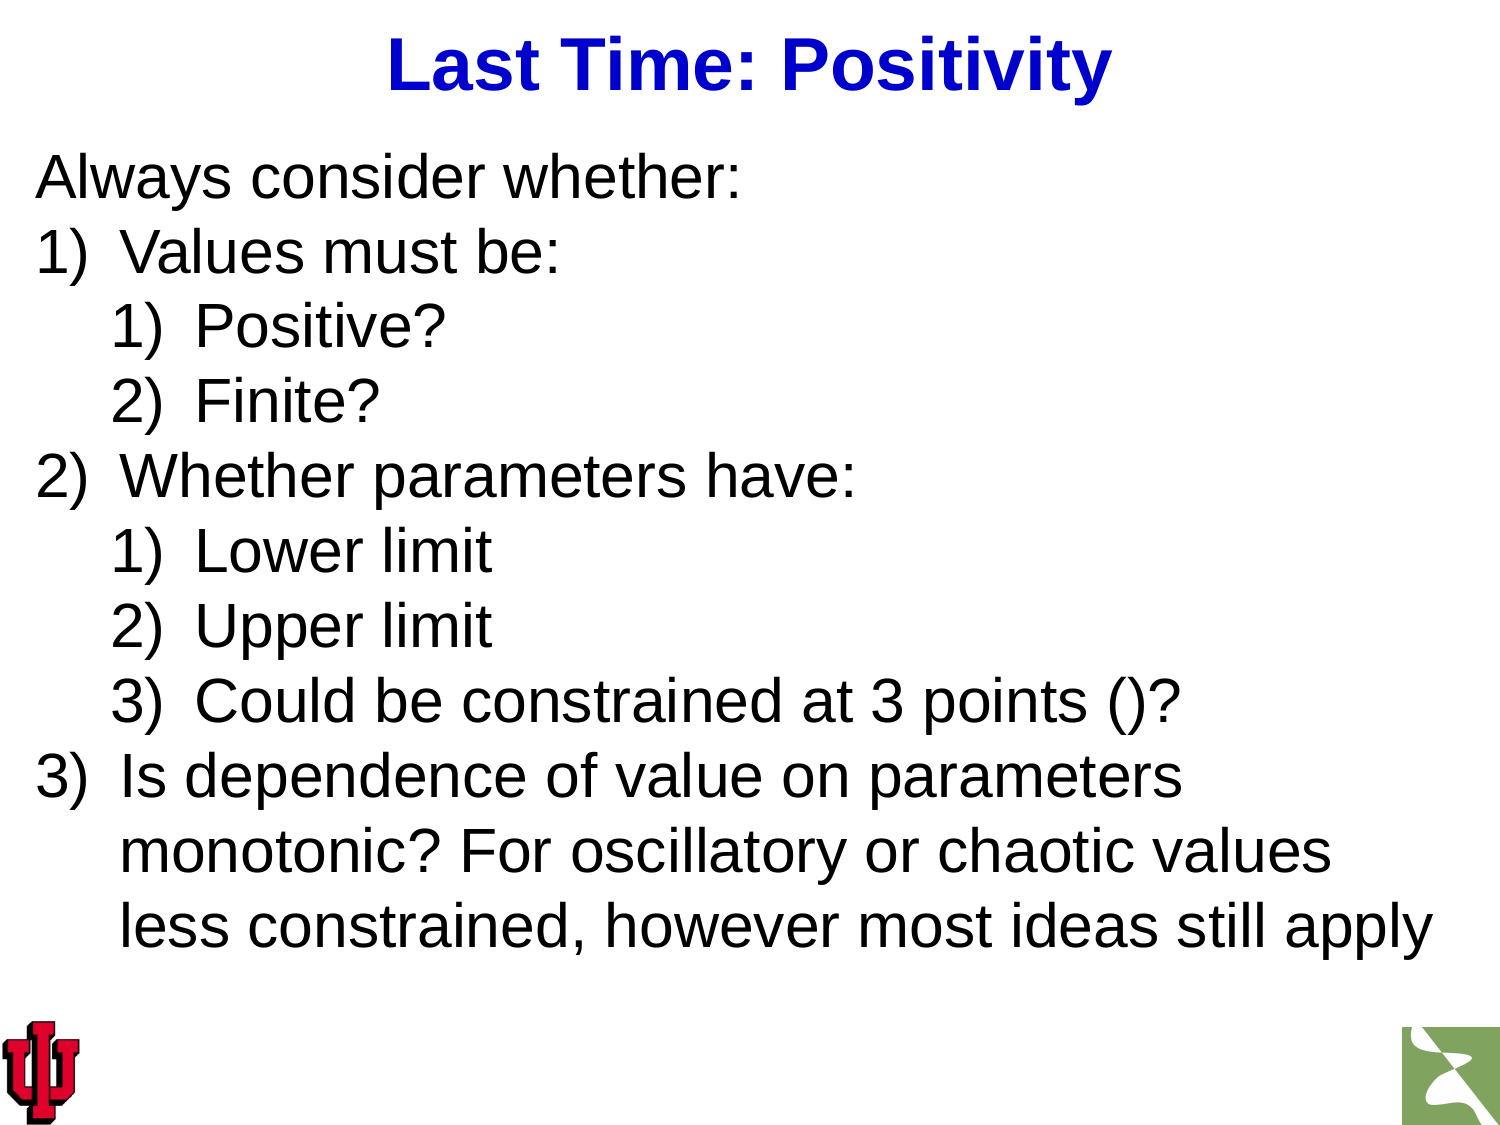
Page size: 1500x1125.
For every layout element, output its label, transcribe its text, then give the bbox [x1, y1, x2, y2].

picture [0, 1020, 80, 1125]
title Last Time: Positivity [0, 0, 1500, 130]
picture [1402, 1027, 1500, 1125]
